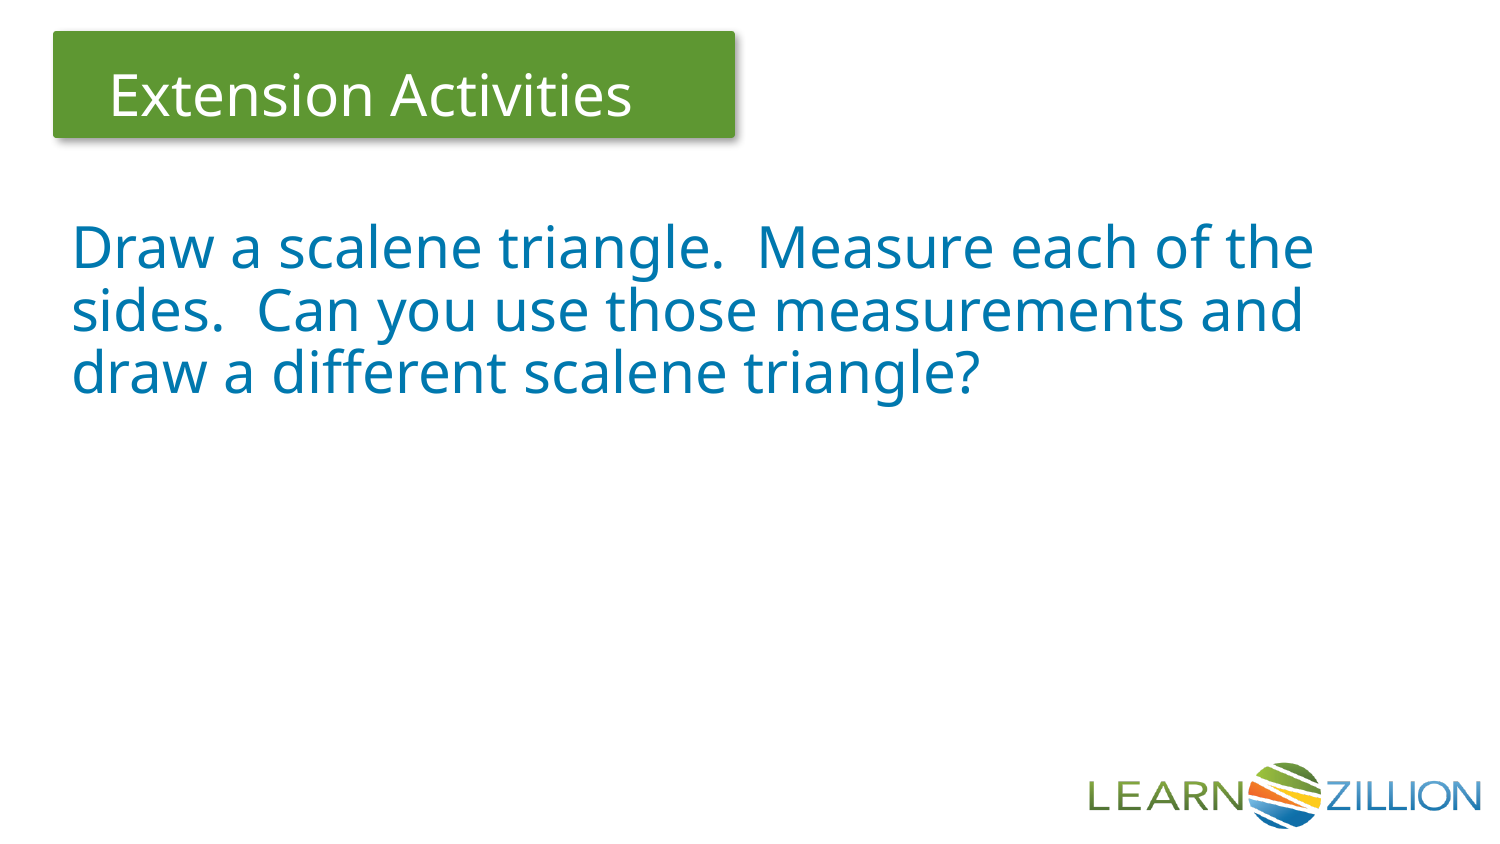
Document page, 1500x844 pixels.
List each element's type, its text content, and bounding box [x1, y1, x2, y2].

text_box Draw a scalene triangle. Measure each of the sides. Can you use those measurements and draw a different scalene triangle? [56, 210, 1407, 414]
picture [1087, 759, 1482, 831]
